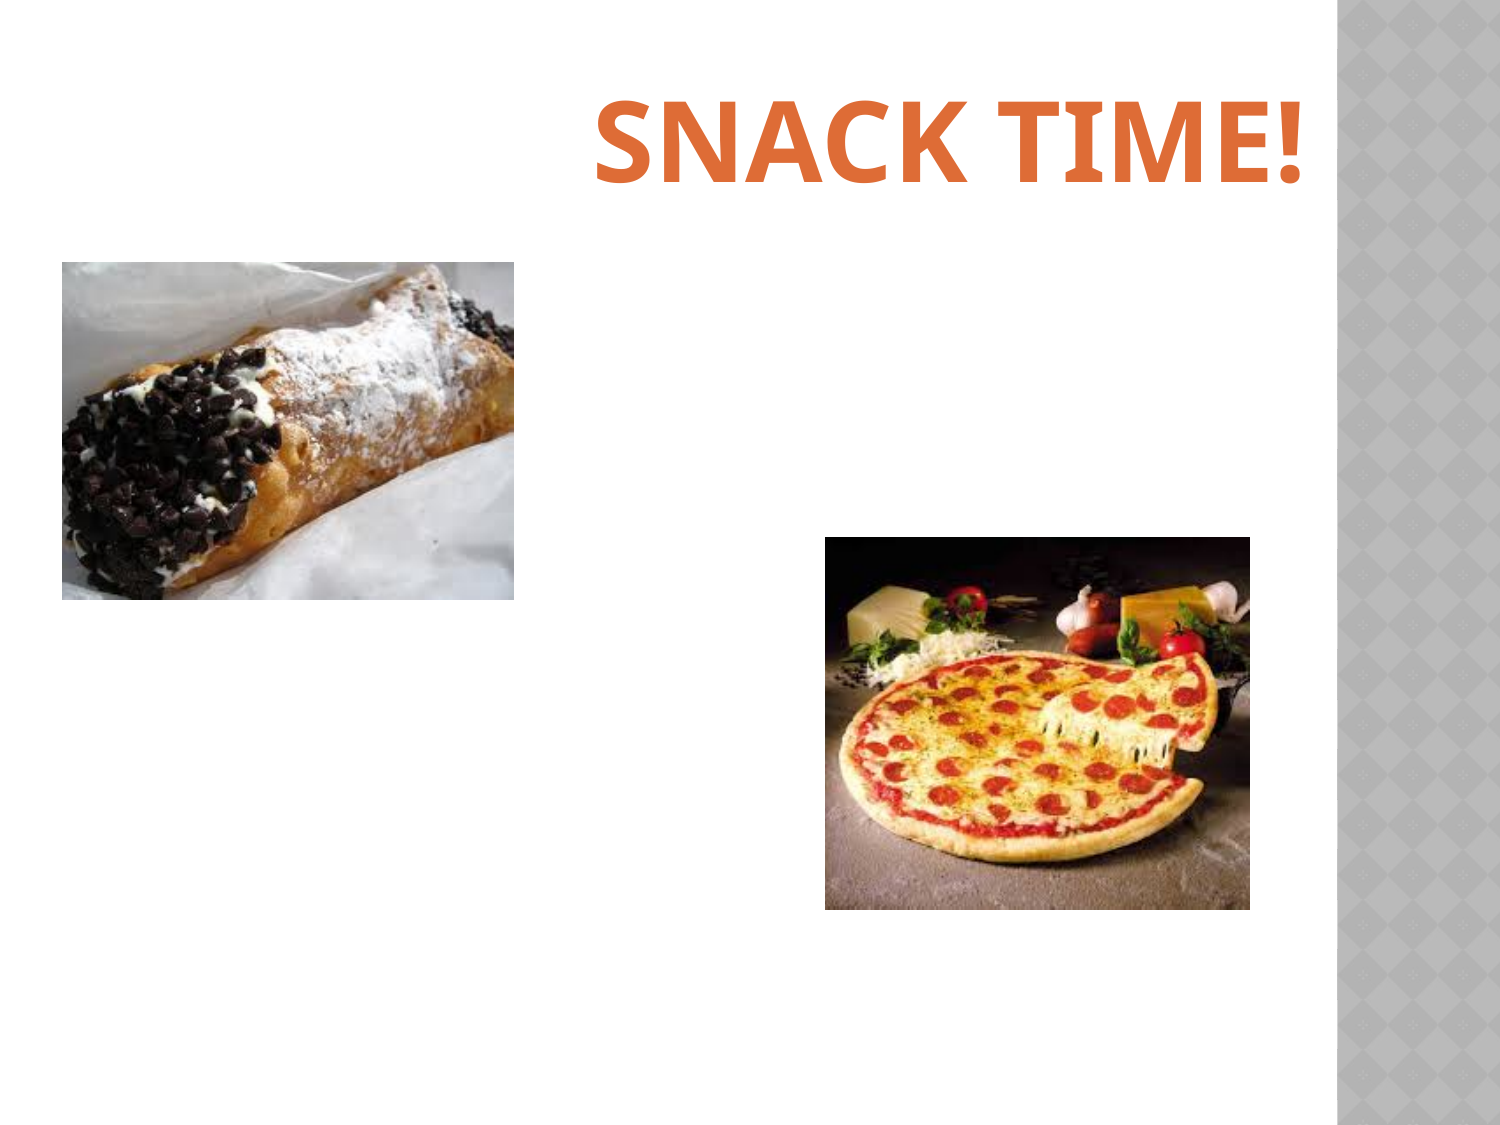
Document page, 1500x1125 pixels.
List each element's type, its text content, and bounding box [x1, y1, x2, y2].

picture [824, 537, 1251, 910]
text_box SNACK TIME! [577, 62, 1323, 213]
picture [61, 262, 514, 601]
